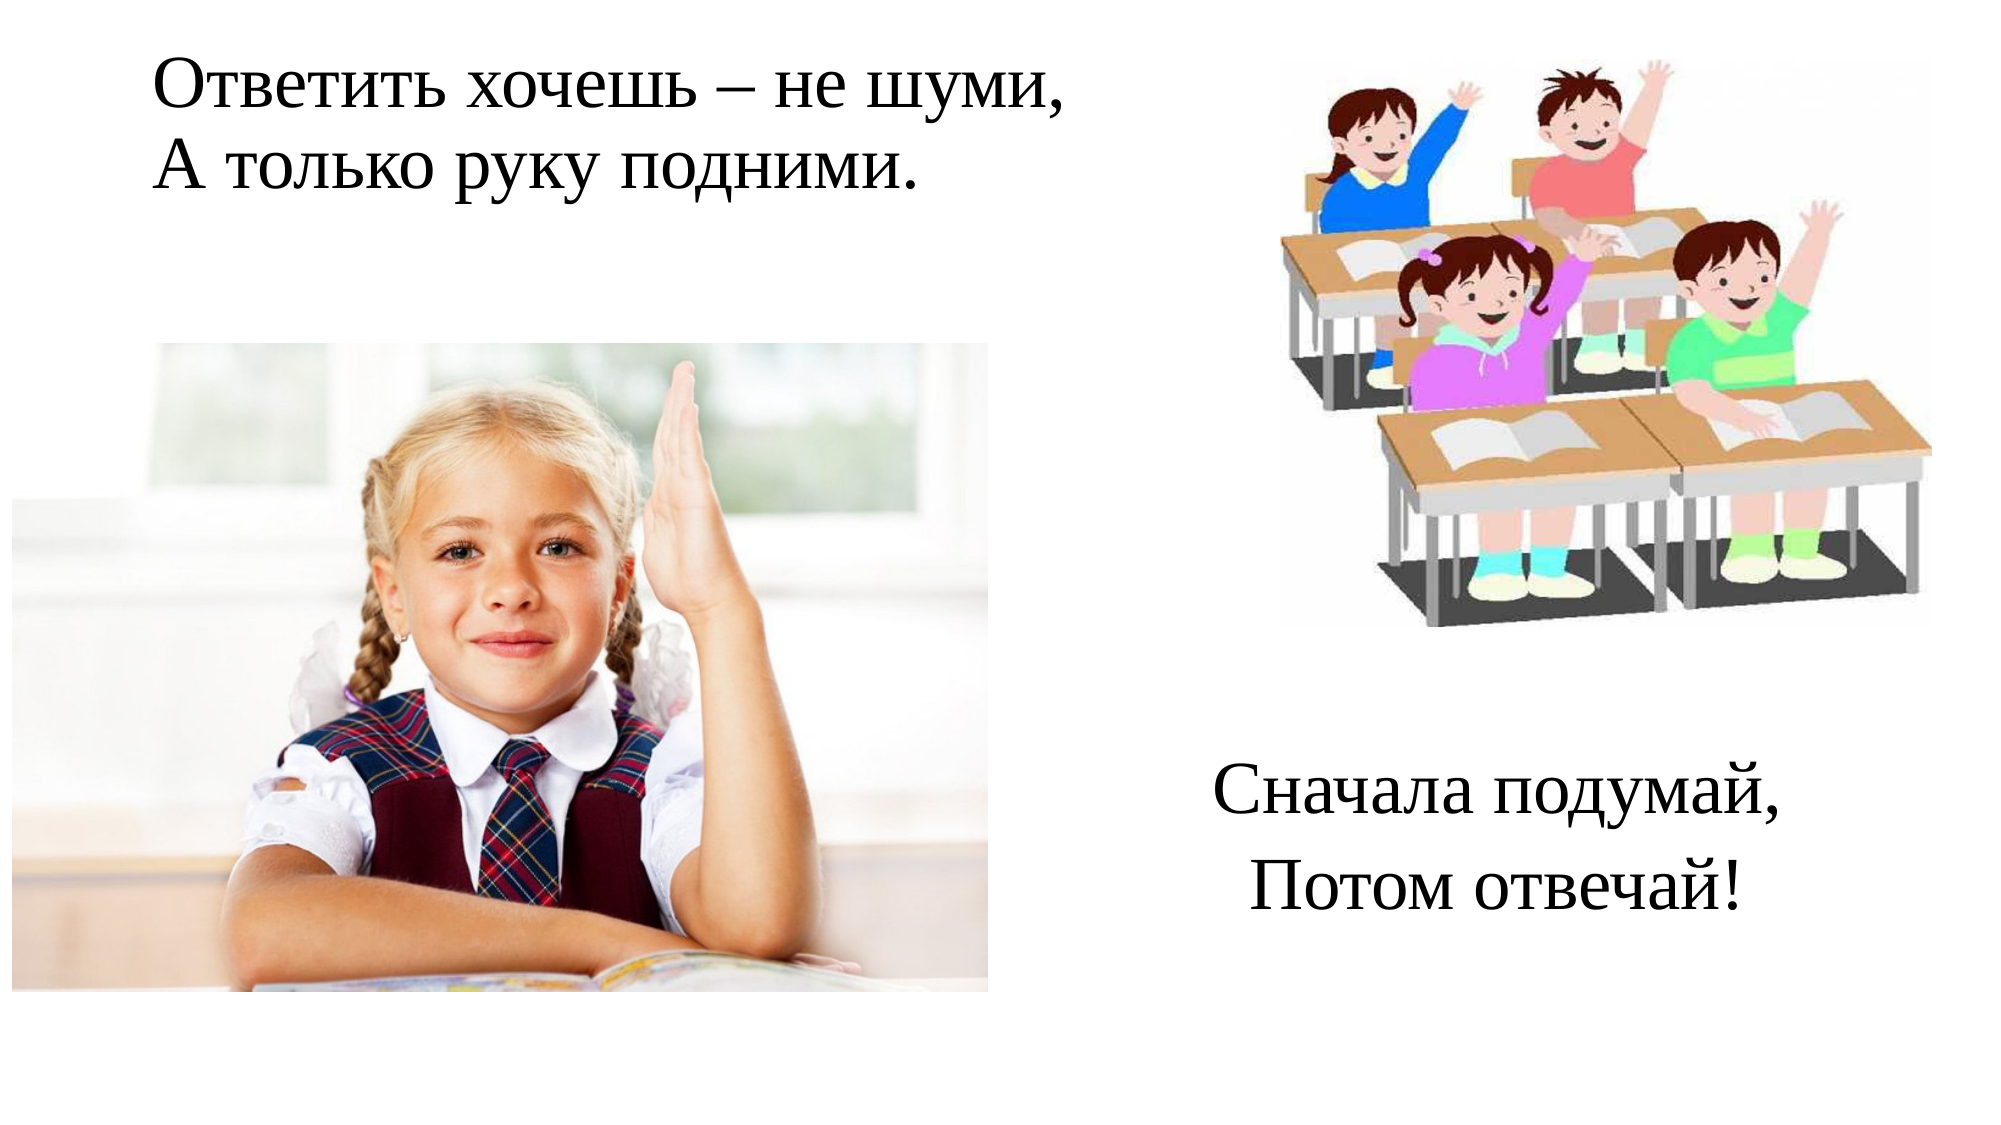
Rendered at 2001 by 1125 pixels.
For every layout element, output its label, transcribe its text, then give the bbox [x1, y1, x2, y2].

text_box Сначала подумай, Потом отвечай! [1159, 724, 1821, 932]
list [1280, 59, 1932, 627]
title Ответить хочешь – не шуми, А только руку подними. [137, 59, 1280, 278]
picture [12, 343, 988, 992]
